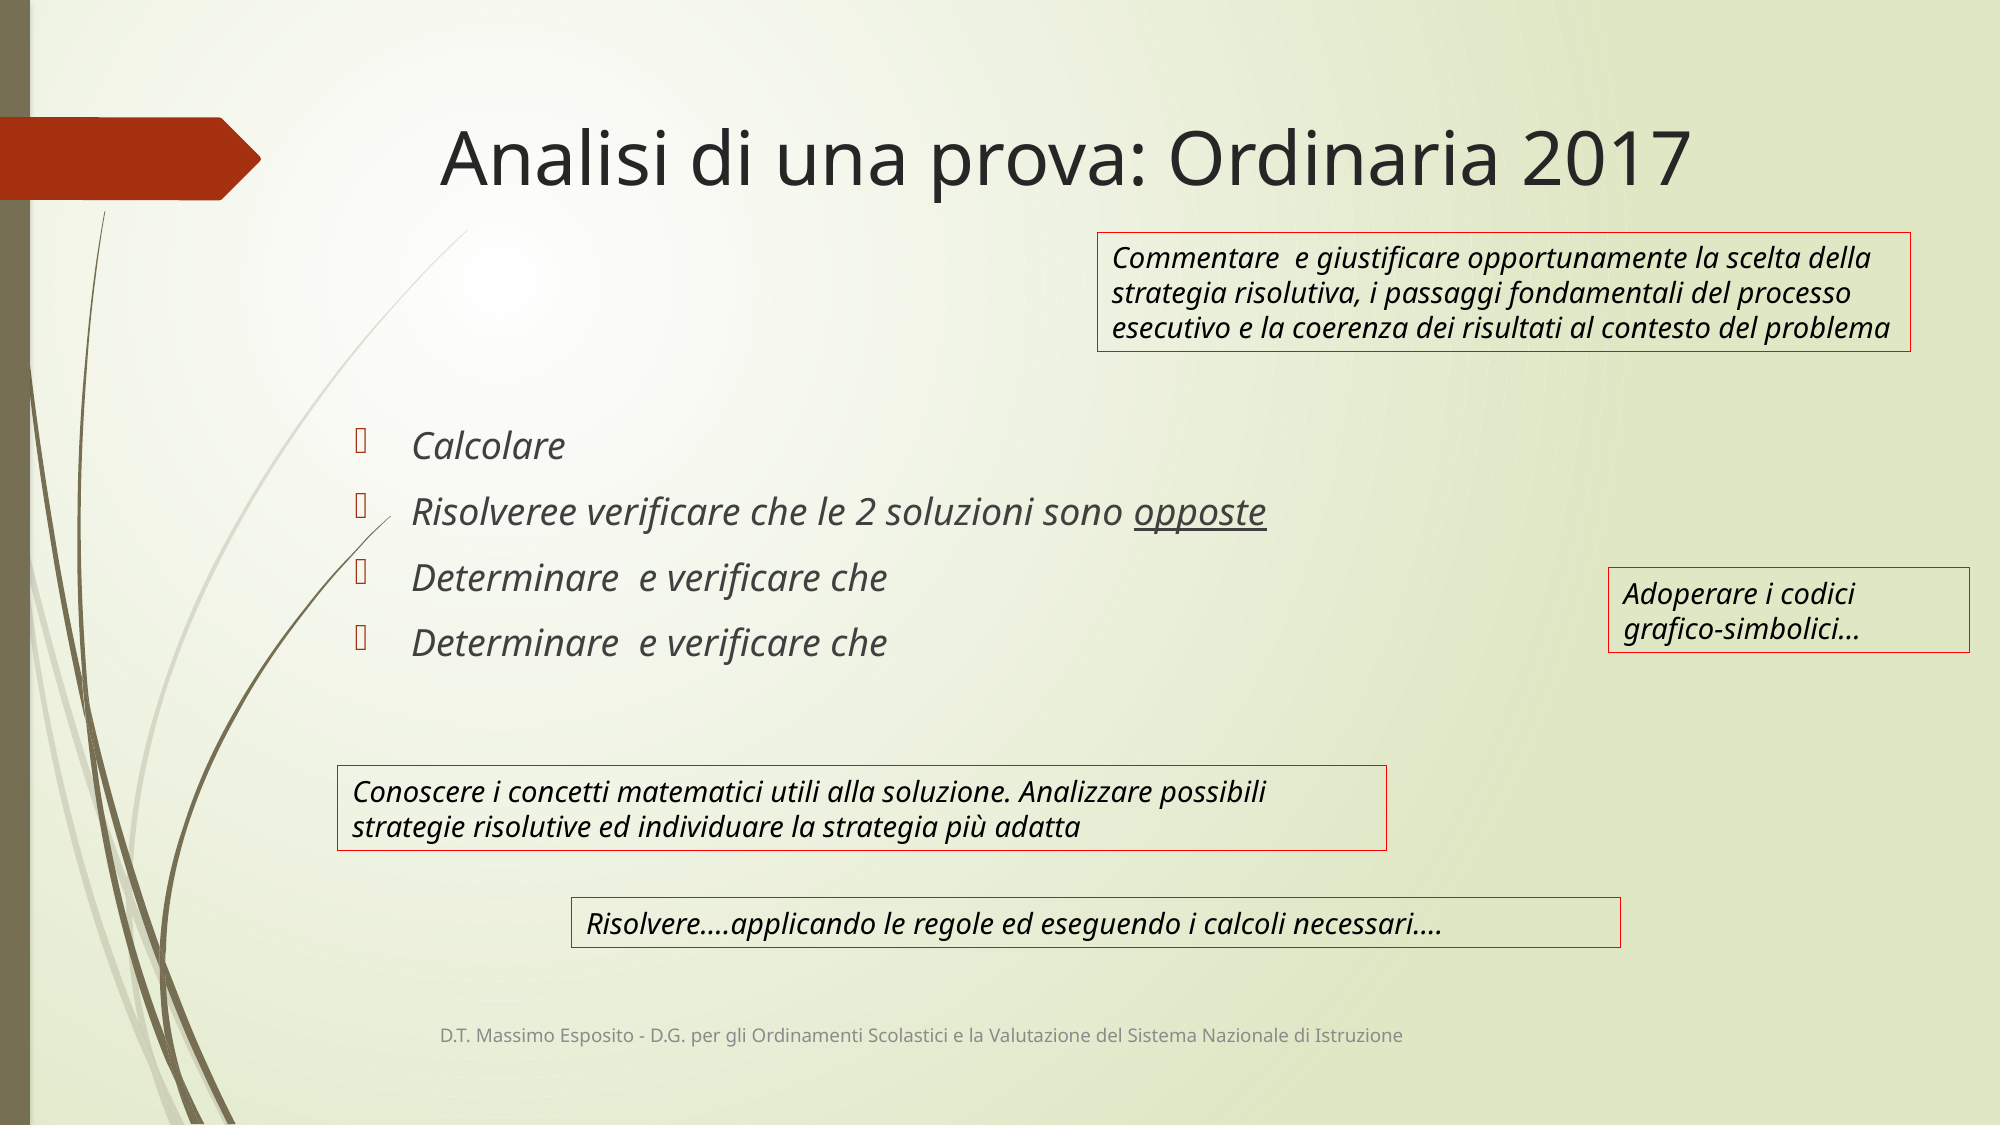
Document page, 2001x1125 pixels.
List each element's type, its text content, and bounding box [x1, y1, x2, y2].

text_box Risolvere….applicando le regole ed eseguendo i calcoli necessari…. [571, 897, 1621, 948]
text_box Commentare e giustificare opportunamente la scelta della strategia risolutiva, i passaggi fondamentali del processo esecutivo e la coerenza dei risultati al contesto del problema [1097, 232, 1911, 352]
text_box Adoperare i codici grafico-simbolici… [1608, 567, 1970, 653]
text_box Conoscere i concetti matematici utili alla soluzione. Analizzare possibili strategie risolutive ed individuare la strategia più adatta [337, 765, 1387, 851]
title Analisi di una prova: Ordinaria 2017 [425, 102, 1888, 231]
footer D.T. Massimo Esposito - D.G. per gli Ordinamenti Scolastici e la Valutazione del Sistema Nazionale di Istruzione [424, 1006, 1675, 1067]
